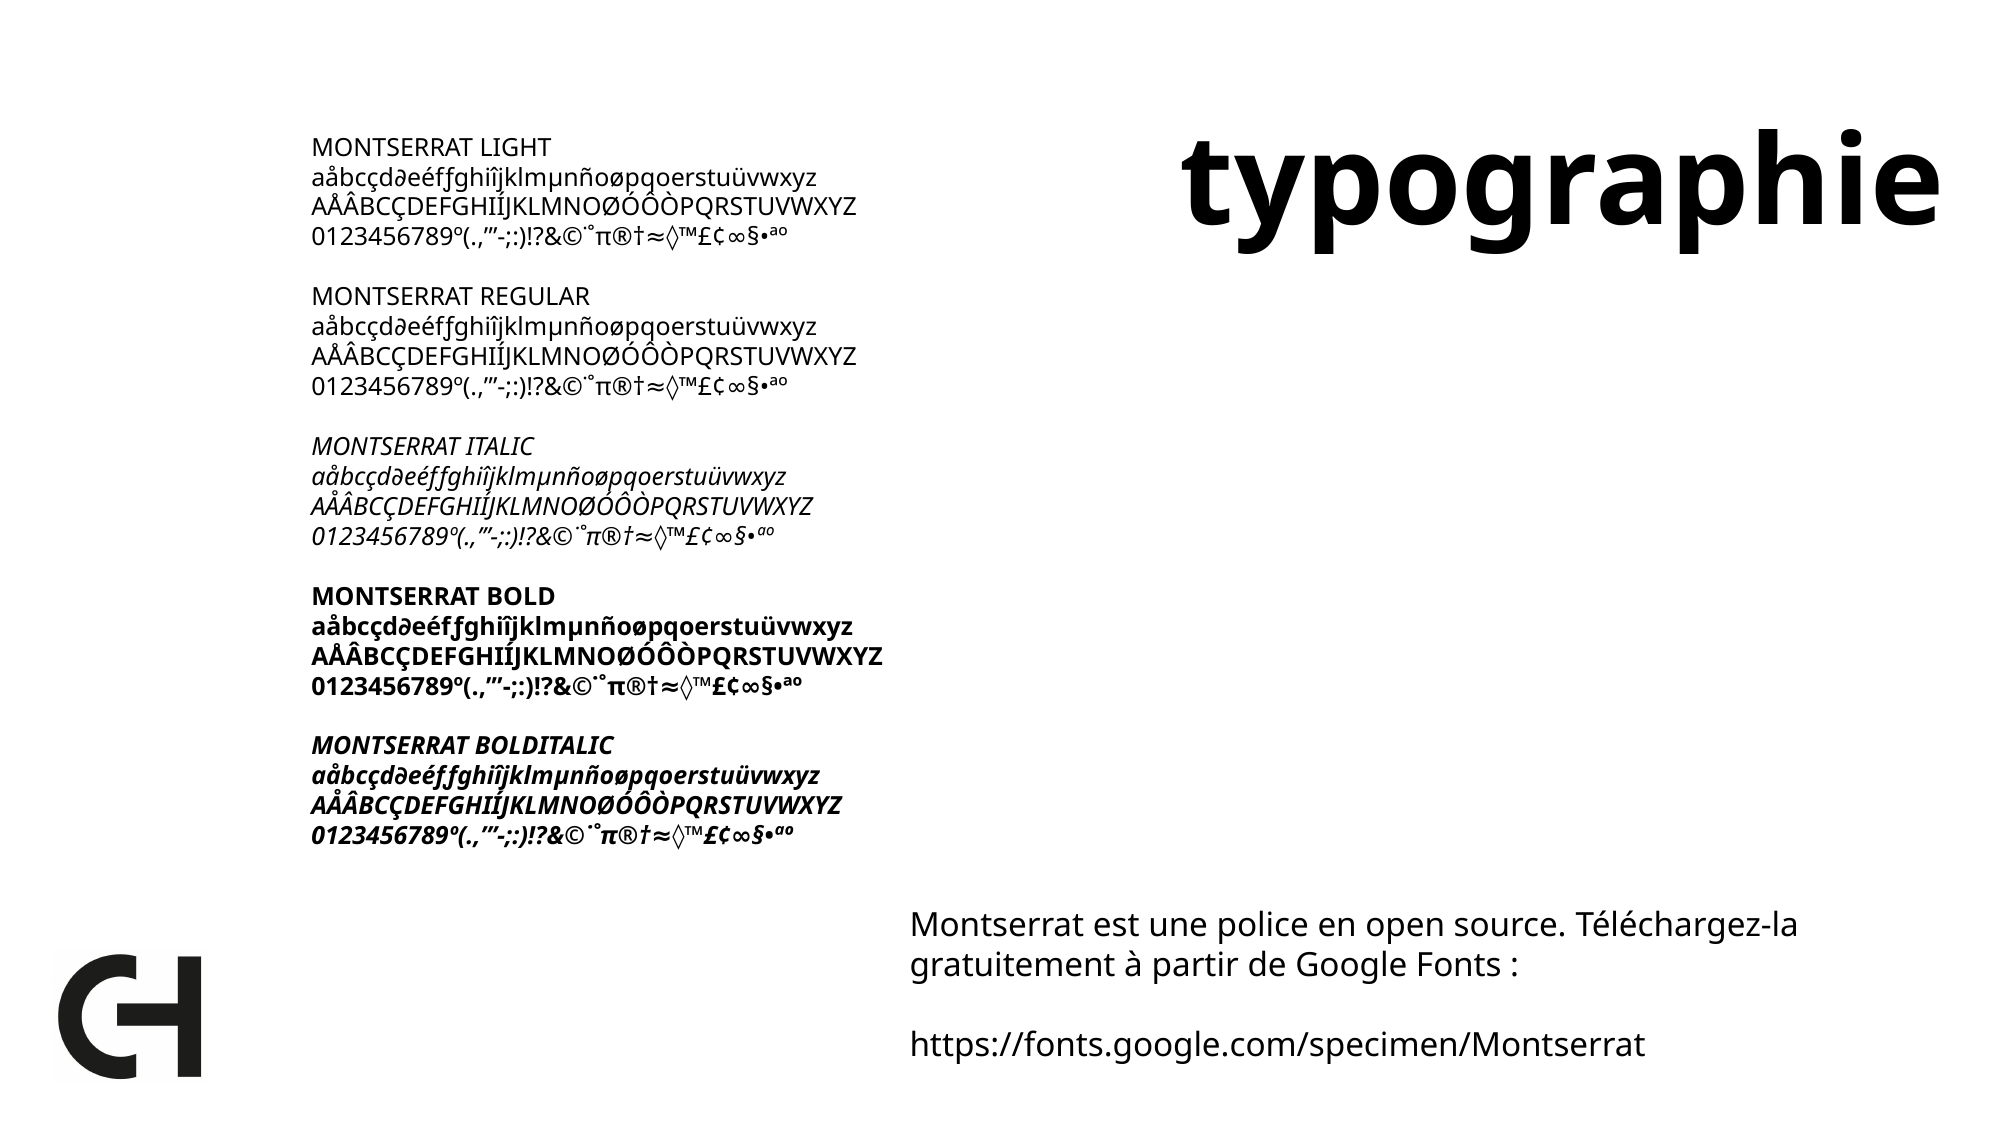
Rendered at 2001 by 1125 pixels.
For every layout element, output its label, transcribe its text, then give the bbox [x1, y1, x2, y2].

text_box Montserrat est une police en open source. Téléchargez-la gratuitement à partir de Google Fonts : https://fonts.google.com/specimen/Montserrat [894, 896, 1926, 1071]
text_box MONTSERRAT LIGHT aåbcçd∂eéfƒghiîjklmμnñoøpqoerstuüvwxyz AÅÂBCÇDEFGHIÍJKLMNOØÓÔÒPQRSTUVWXYZ 0123456789º(.,’”-;:)!?&©˙˚π®†≈◊™£¢∞§•ªº MONTSERRAT REGULAR aåbcçd∂eéfƒghiîjklmμnñoøpqoerstuüvwxyz AÅÂBCÇDEFGHIÍJKLMNOØÓÔÒPQRSTUVWXYZ 0123456789º(.,’”-;:)!?&©˙˚π®†≈◊™£¢∞§•ªº MONTSERRAT ITALIC aåbcçd∂eéfƒghiîjklmμnñoøpqoerstuüvwxyz AÅÂBCÇDEFGHIÍJKLMNOØÓÔÒPQRSTUVWXYZ 0123456789º(.,’”-;:)!?&©˙˚π®†≈◊™£¢∞§•ªº MONTSERRAT BOLD aåbcçd∂eéfƒghiîjklmμnñoøpqoerstuüvwxyz AÅÂBCÇDEFGHIÍJKLMNOØÓÔÒPQRSTUVWXYZ 0123456789º(.,’”-;:)!?&©˙˚π®†≈◊™£¢∞§•ªº MONTSERRAT BOLDITALIC aåbcçd∂eéfƒghiîjklmμnñoøpqoerstuüvwxyz AÅÂBCÇDEFGHIÍJKLMNOØÓÔÒPQRSTUVWXYZ 0123456789º(.,’”-;:)!?&©˙˚π®†≈◊™£¢∞§•ªº [296, 123, 1025, 887]
text_box typographie [0, 92, 1960, 258]
picture [50, 948, 209, 1085]
